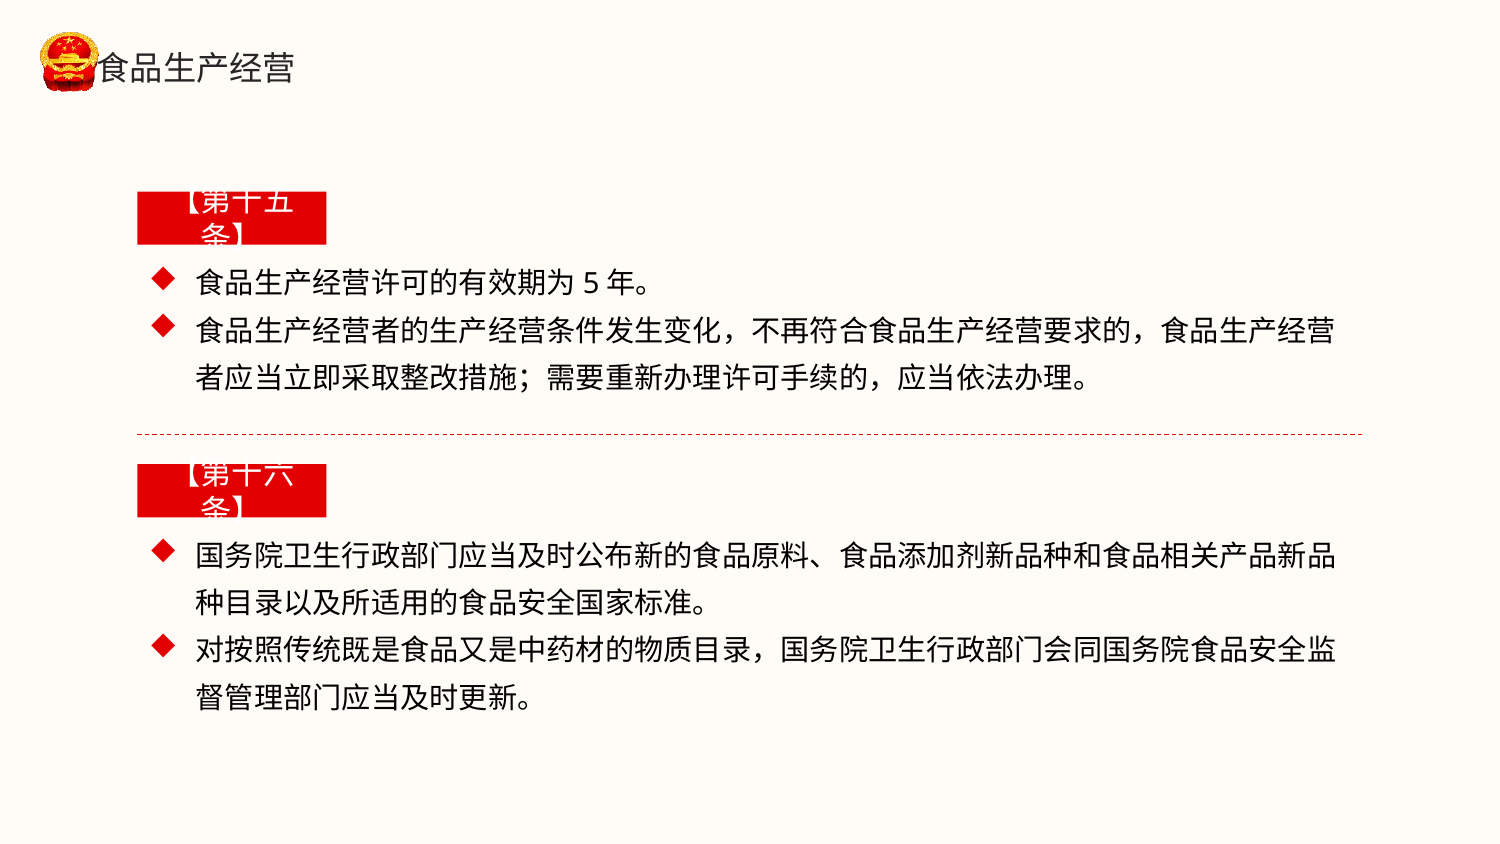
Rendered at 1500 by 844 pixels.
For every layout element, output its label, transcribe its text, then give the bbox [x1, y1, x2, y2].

text_box 食品生产经营 [81, 37, 588, 98]
text_box 【第十六条】 [136, 463, 327, 518]
picture [31, 21, 104, 97]
text_box 【第十五条】 [136, 190, 327, 246]
text_box 国务院卫生行政部门应当及时公布新的食品原料、食品添加剂新品种和食品相关产品新品种目录以及所适用的食品安全国家标准。 对按照传统既是食品又是中药材的物质目录，国务院卫生行政部门会同国务院食品安全监督管理部门应当及时更新。 [137, 519, 1363, 720]
text_box 食品生产经营许可的有效期为5年。 食品生产经营者的生产经营条件发生变化，不再符合食品生产经营要求的，食品生产经营者应当立即采取整改措施；需要重新办理许可手续的，应当依法办理。 [137, 246, 1363, 400]
